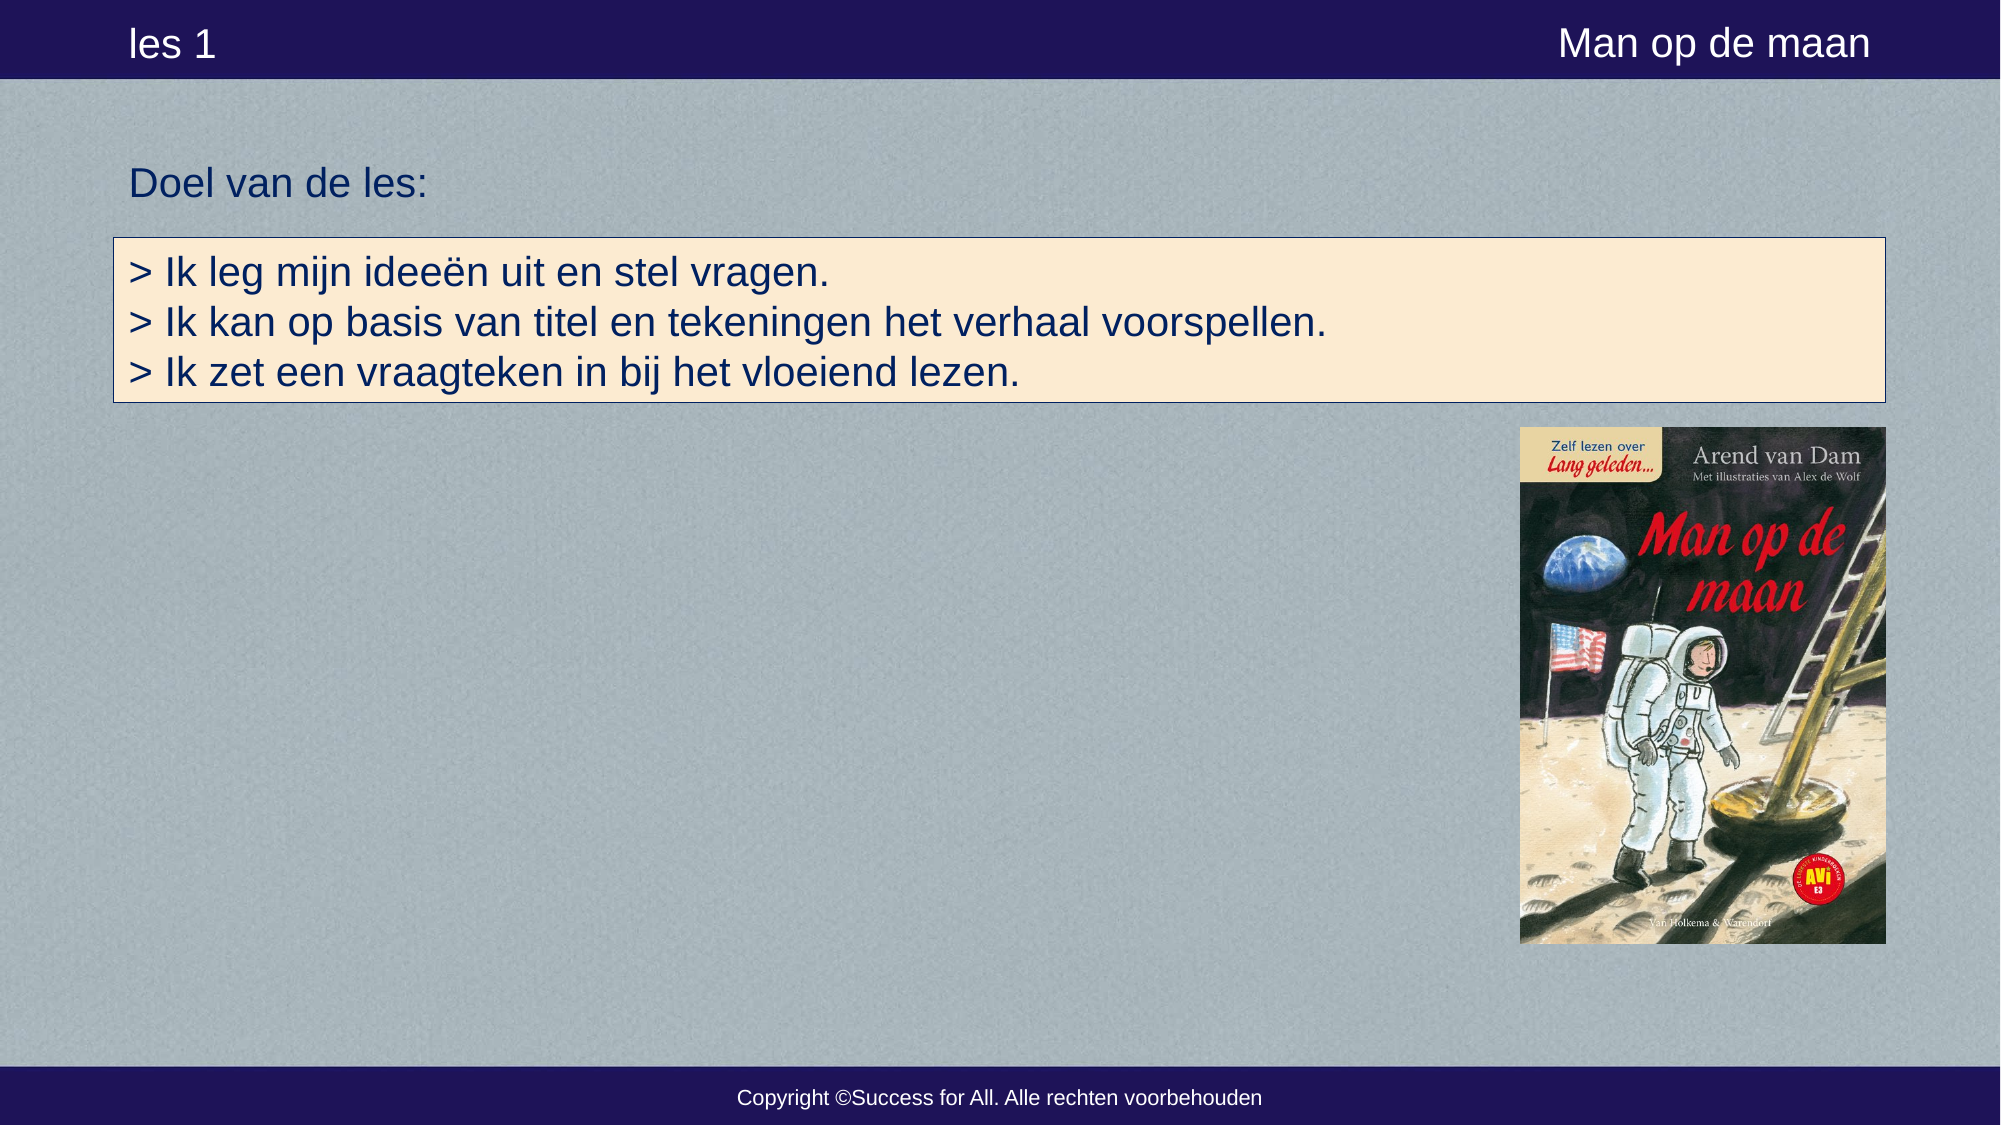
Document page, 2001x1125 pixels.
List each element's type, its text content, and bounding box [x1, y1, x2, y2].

text_box Man op de maan [999, 8, 1886, 73]
text_box > Ik leg mijn ideeën uit en stel vragen. > Ik kan op basis van titel en tekeningen het verhaal voorspellen. > Ik zet een vraagteken in bij het vloeiend lezen. [113, 237, 1886, 403]
text_box Doel van de les: [113, 148, 1635, 214]
text_box les 1 [114, 9, 354, 75]
text_box Copyright ©Success for All. Alle rechten voorbehouden [0, 1076, 2000, 1125]
picture [0, 0, 2001, 1125]
